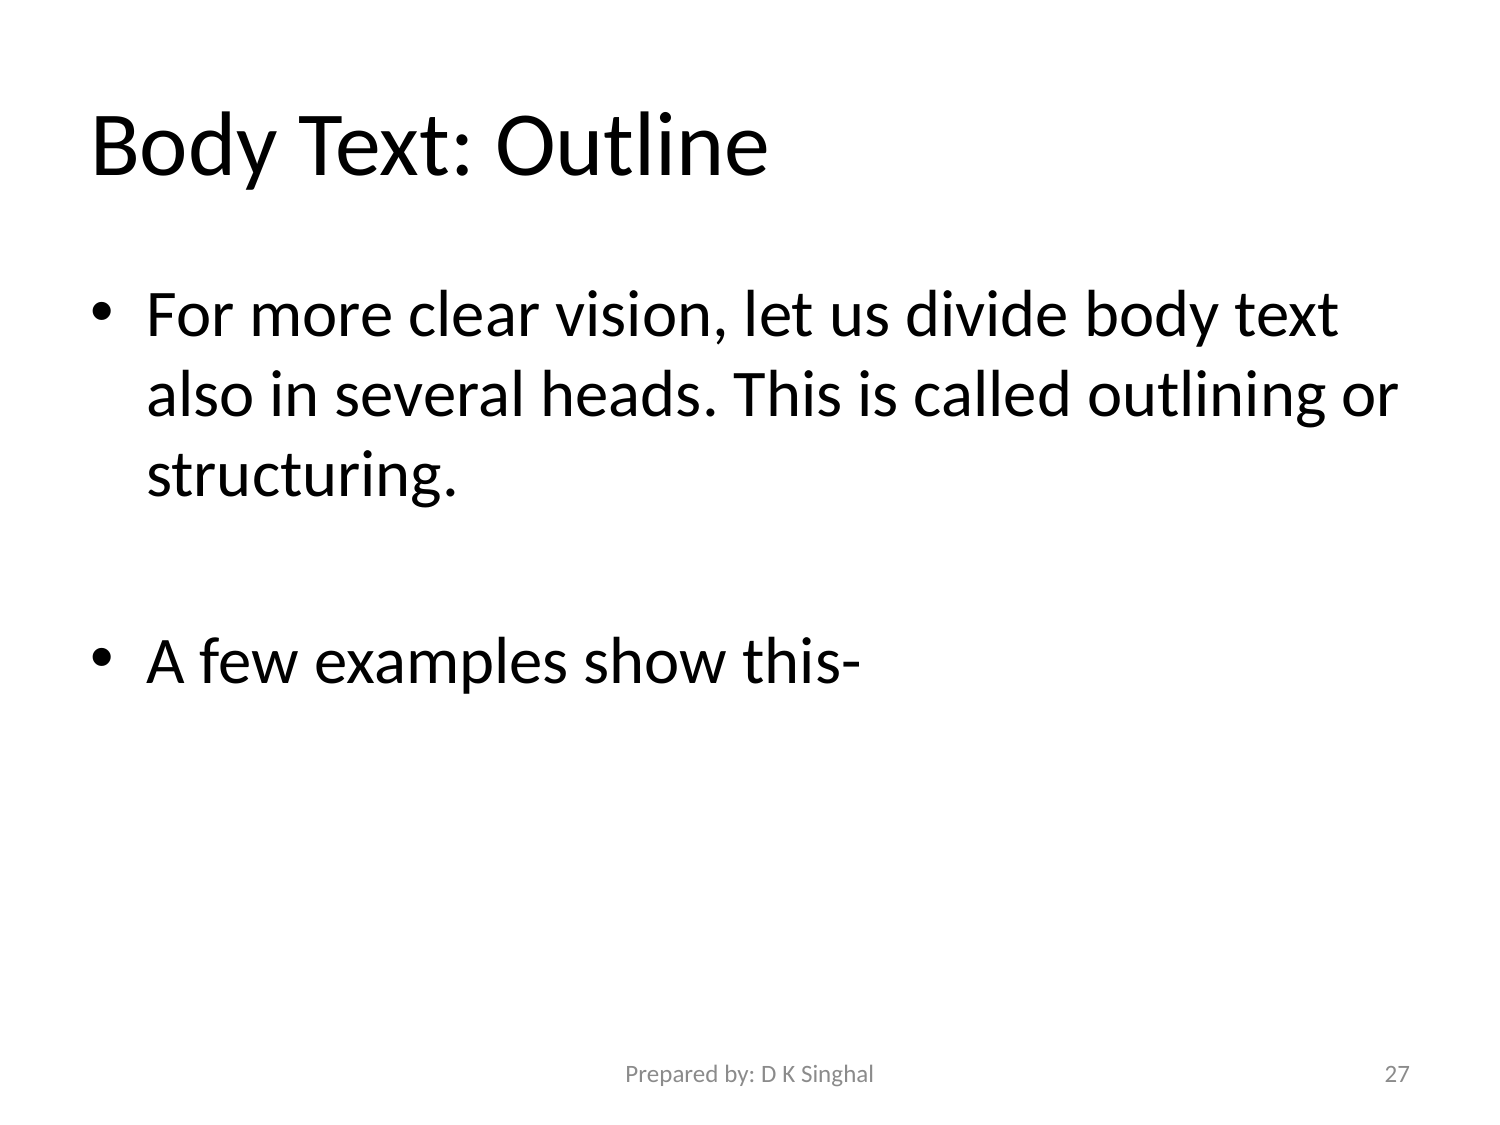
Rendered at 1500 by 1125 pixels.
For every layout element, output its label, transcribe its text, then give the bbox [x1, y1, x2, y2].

title Body Text: Outline [75, 45, 1425, 233]
slide_number 27 [1074, 1042, 1425, 1103]
list For more clear vision, let us divide body text also in several heads. This is called outlining or structuring. A few examples show this- [75, 262, 1425, 1005]
footer Prepared by: D K Singhal [512, 1042, 988, 1103]
